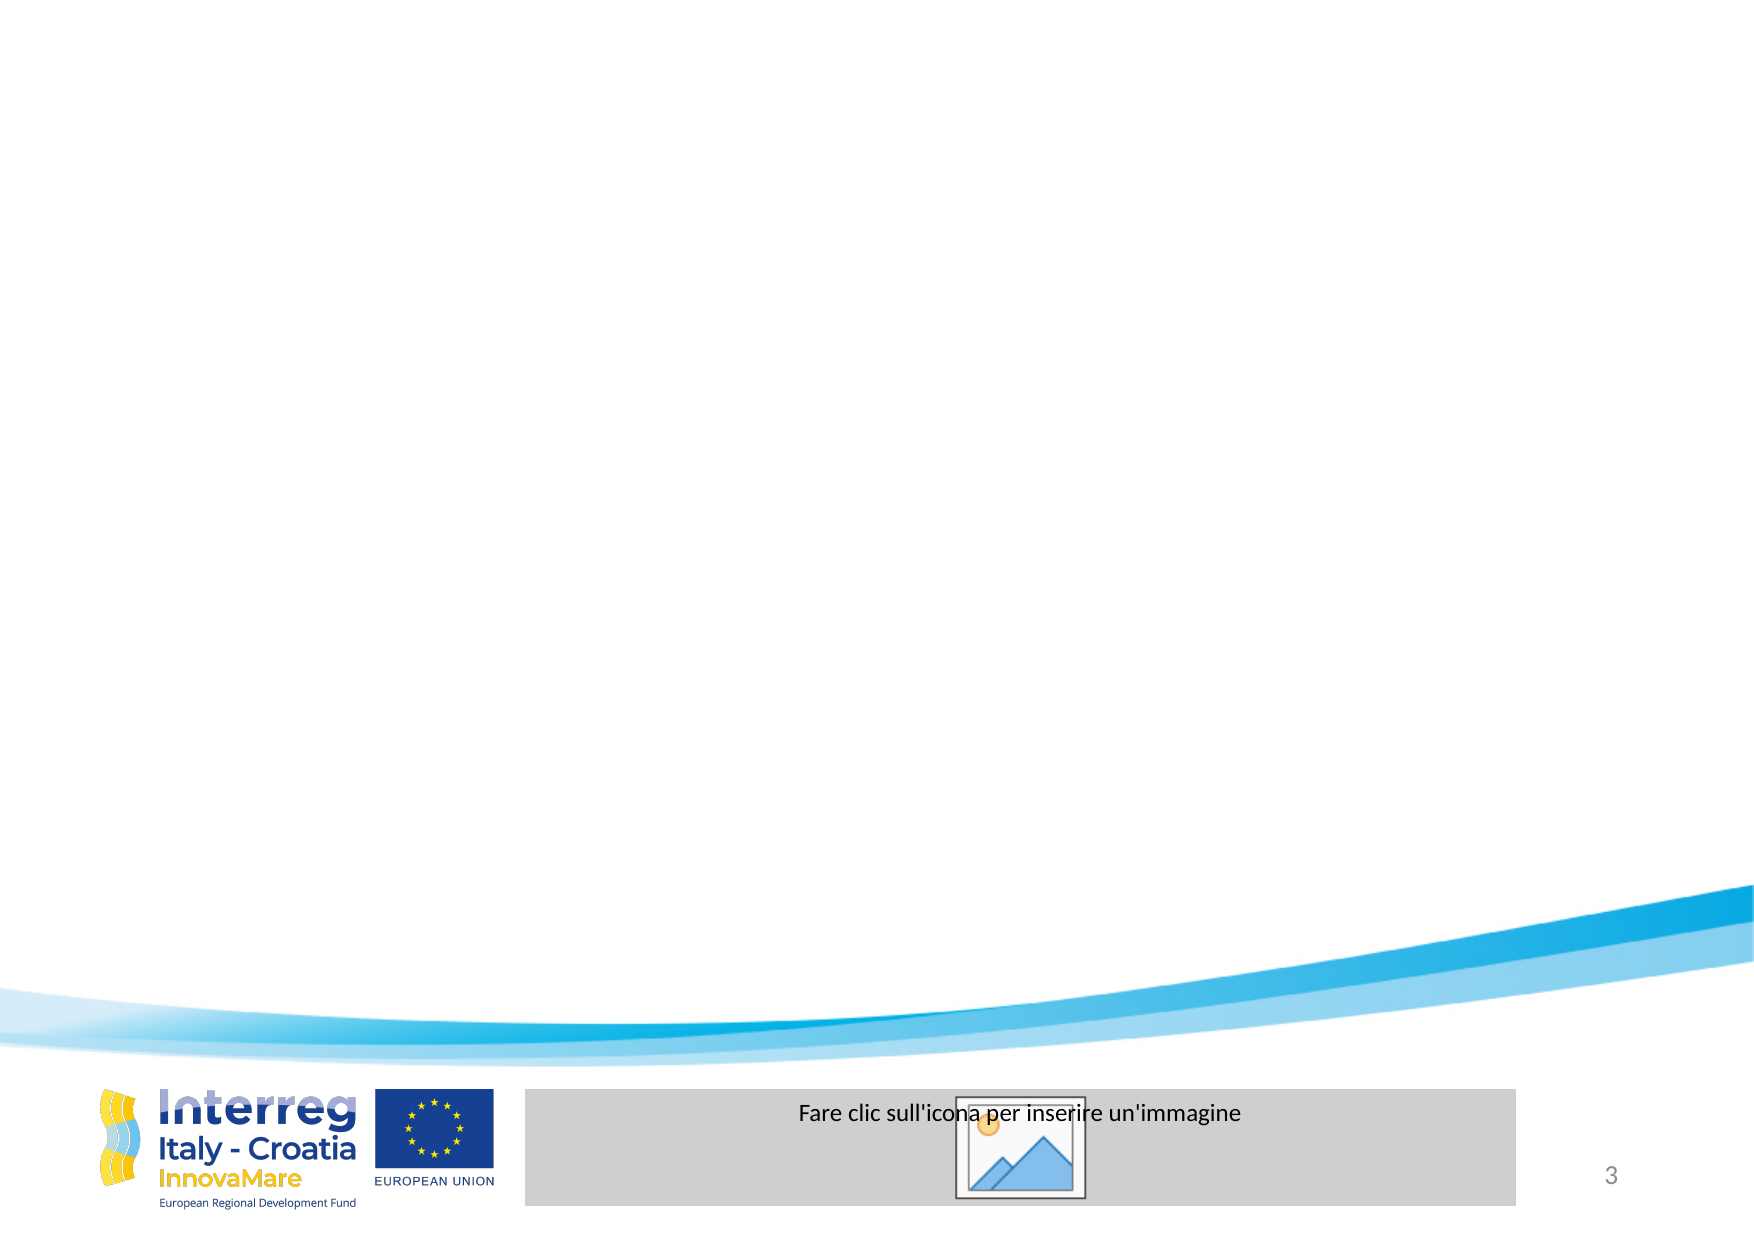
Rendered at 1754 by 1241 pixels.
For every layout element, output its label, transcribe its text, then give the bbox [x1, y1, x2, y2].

picture [0, 884, 1754, 1220]
slide_number 3 [1532, 1140, 1634, 1207]
